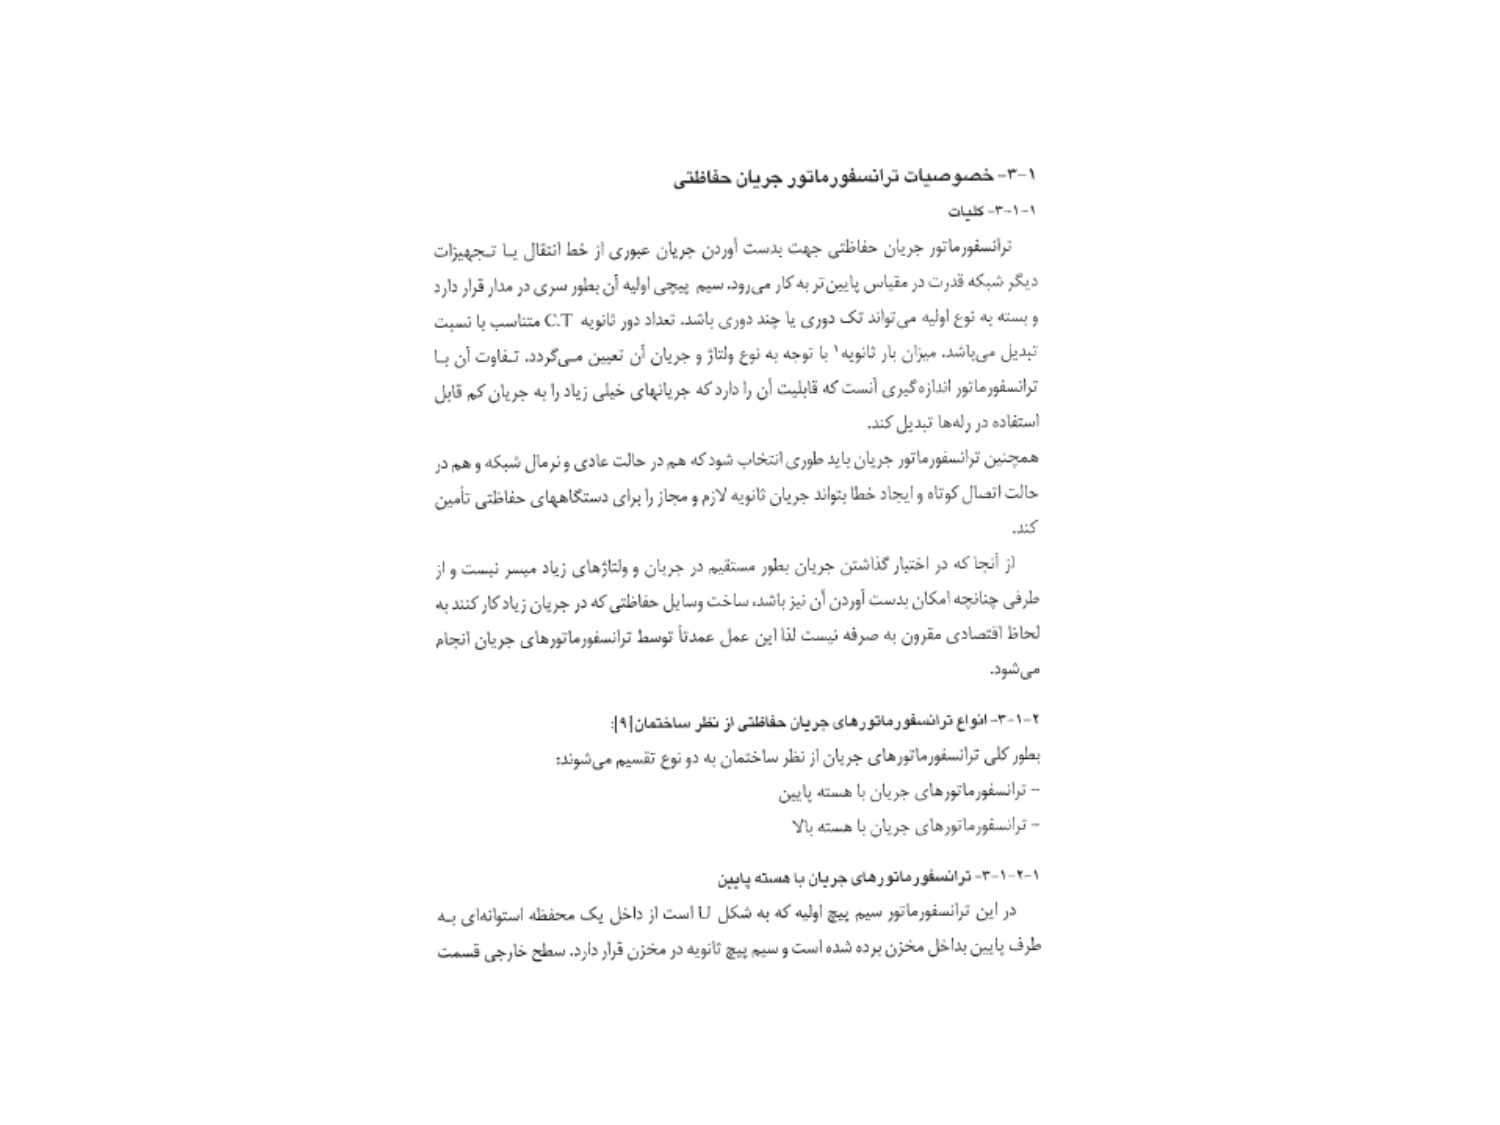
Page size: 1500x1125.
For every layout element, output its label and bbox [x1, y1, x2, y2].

picture [418, 159, 1082, 966]
